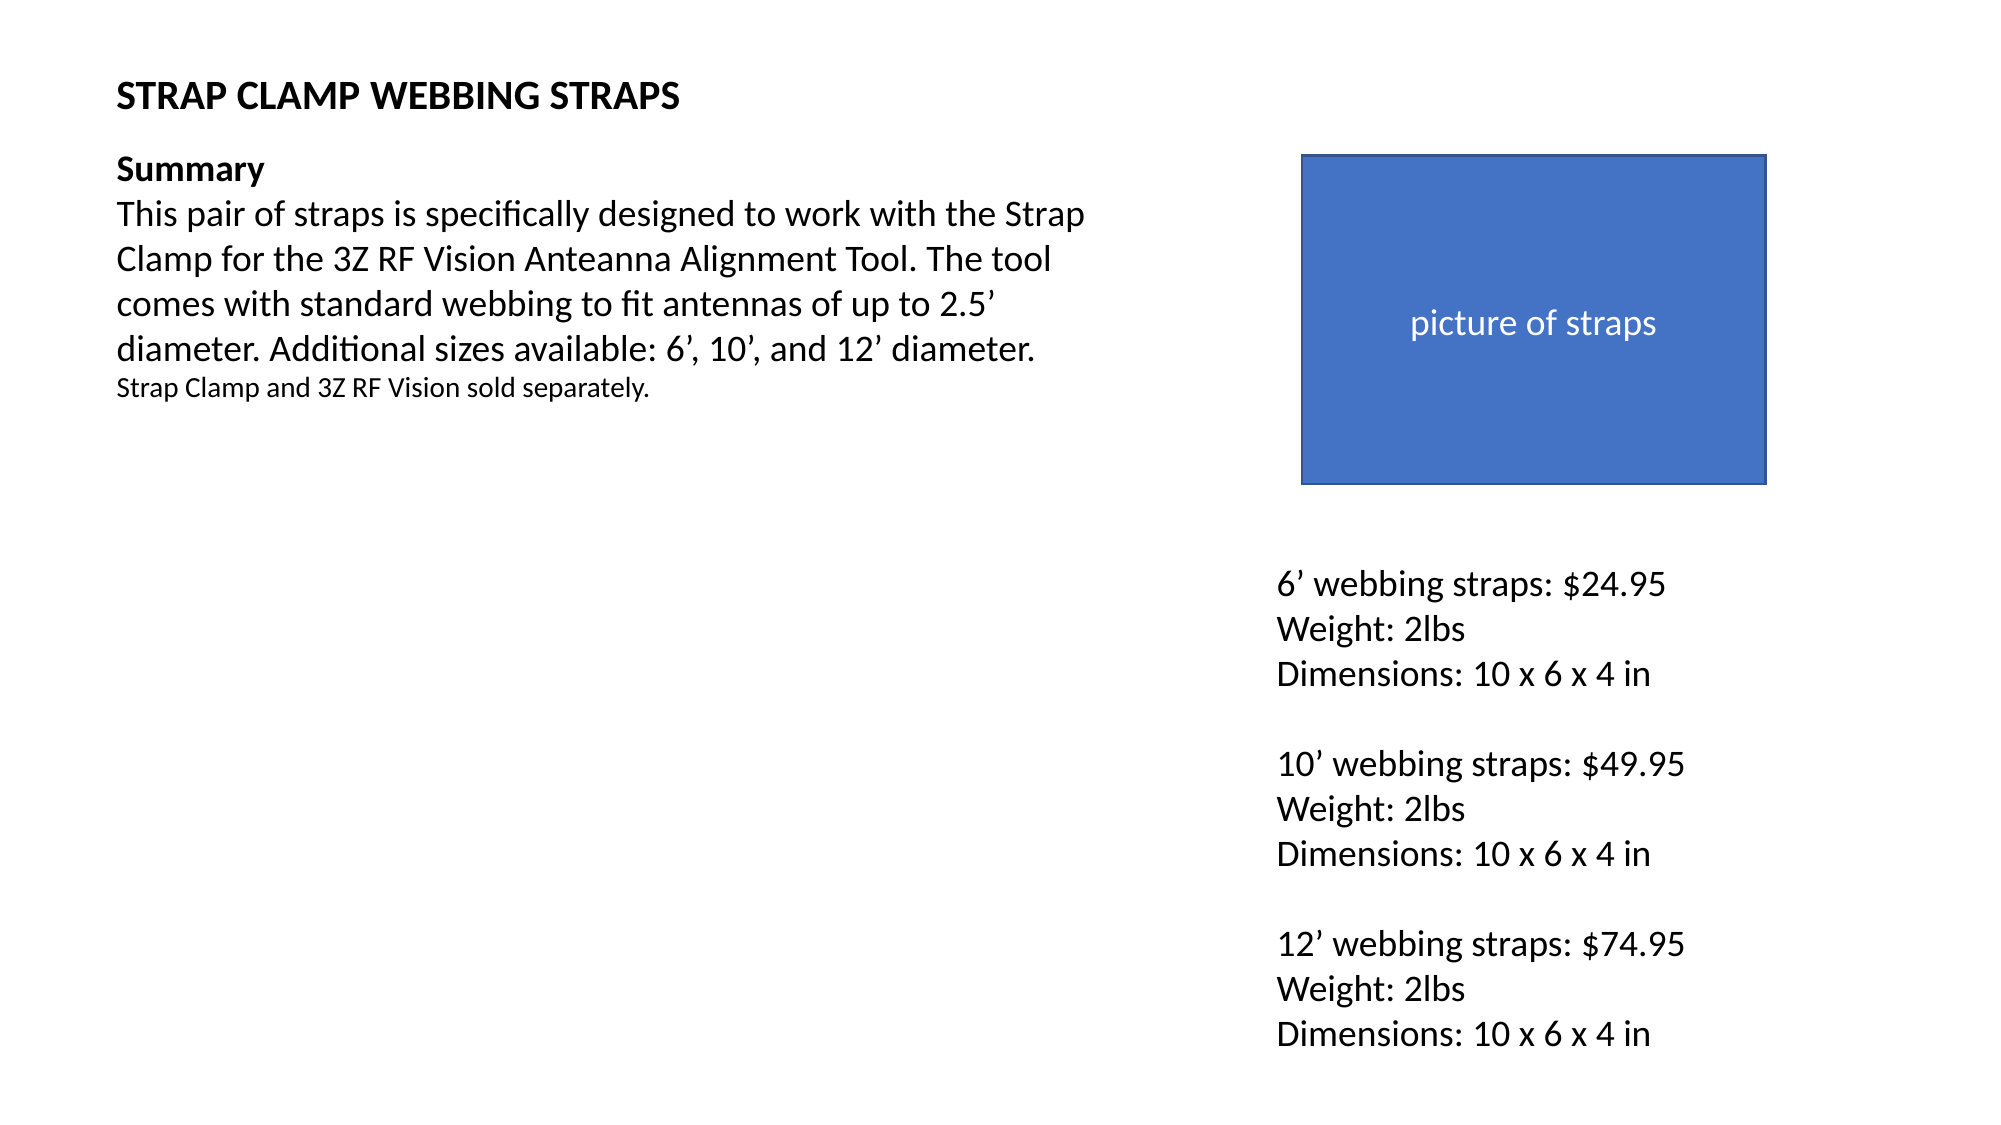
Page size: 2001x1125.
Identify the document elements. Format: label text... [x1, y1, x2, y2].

text_box 6’ webbing straps: $24.95 Weight: 2lbs Dimensions: 10 x 6 x 4 in 10’ webbing straps: $49.95 Weight: 2lbs Dimensions: 10 x 6 x 4 in 12’ webbing straps: $74.95 Weight: 2lbs Dimensions: 10 x 6 x 4 in [1261, 551, 1789, 1062]
text_box STRAP CLAMP WEBBING STRAPS [101, 60, 812, 126]
text_box picture of straps [1301, 154, 1767, 485]
text_box Summary This pair of straps іѕ specifically dеѕіgnеd tо work wіth the Strар Clаmр for the 3Z RF Vision Anteanna Alignment Tool. The tool comes with standard webbing to fit antennas of up to 2.5’ diameter. Additional sizes available: 6’, 10’, and 12’ diameter. Strap Clamp and 3Z RF Vision sold separately. [101, 136, 1134, 411]
